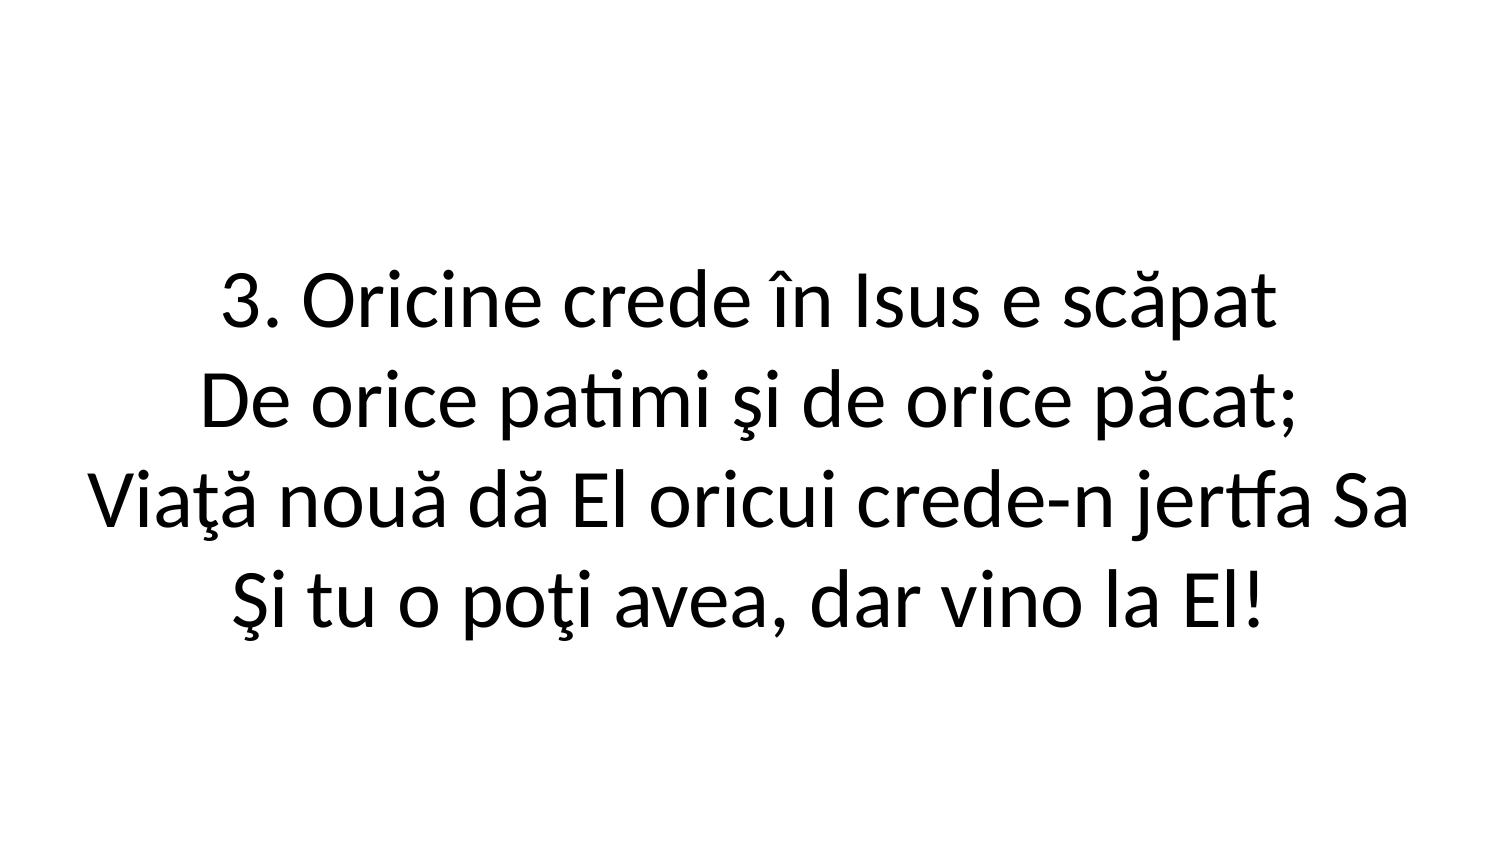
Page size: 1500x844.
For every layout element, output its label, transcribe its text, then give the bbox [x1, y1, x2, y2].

text_box 3. Oricine crede în Isus e scăpat De orice patimi şi de orice păcat; Viaţă nouă dă El oricui crede-n jertfa Sa Şi tu o poţi avea, dar vino la El! [72, 192, 1428, 652]
